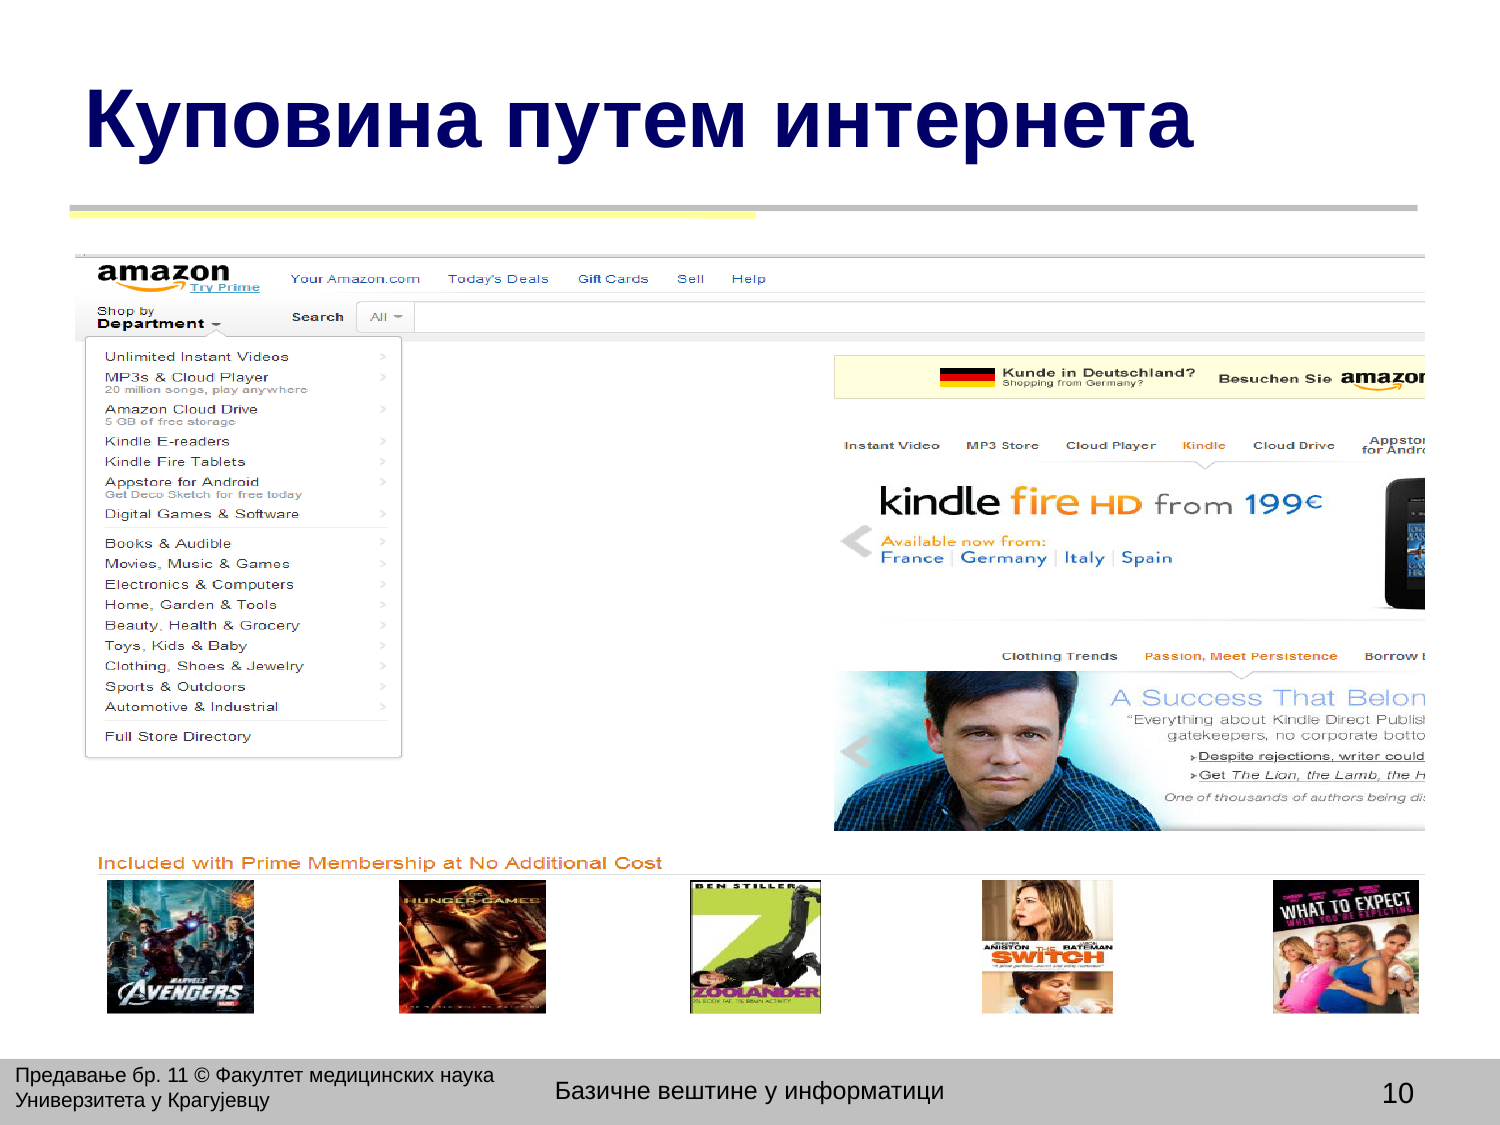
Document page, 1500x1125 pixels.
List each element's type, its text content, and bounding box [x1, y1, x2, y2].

slide_number 10 [1079, 1066, 1430, 1125]
footer Базичне вештине у информатици [512, 1066, 988, 1125]
title Куповина путем интернета [69, 19, 1426, 208]
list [74, 254, 1426, 1015]
slide_number Предавање бр. 11 © Факултет медицинских наука Универзитета у Крагујевцу [0, 1053, 621, 1108]
